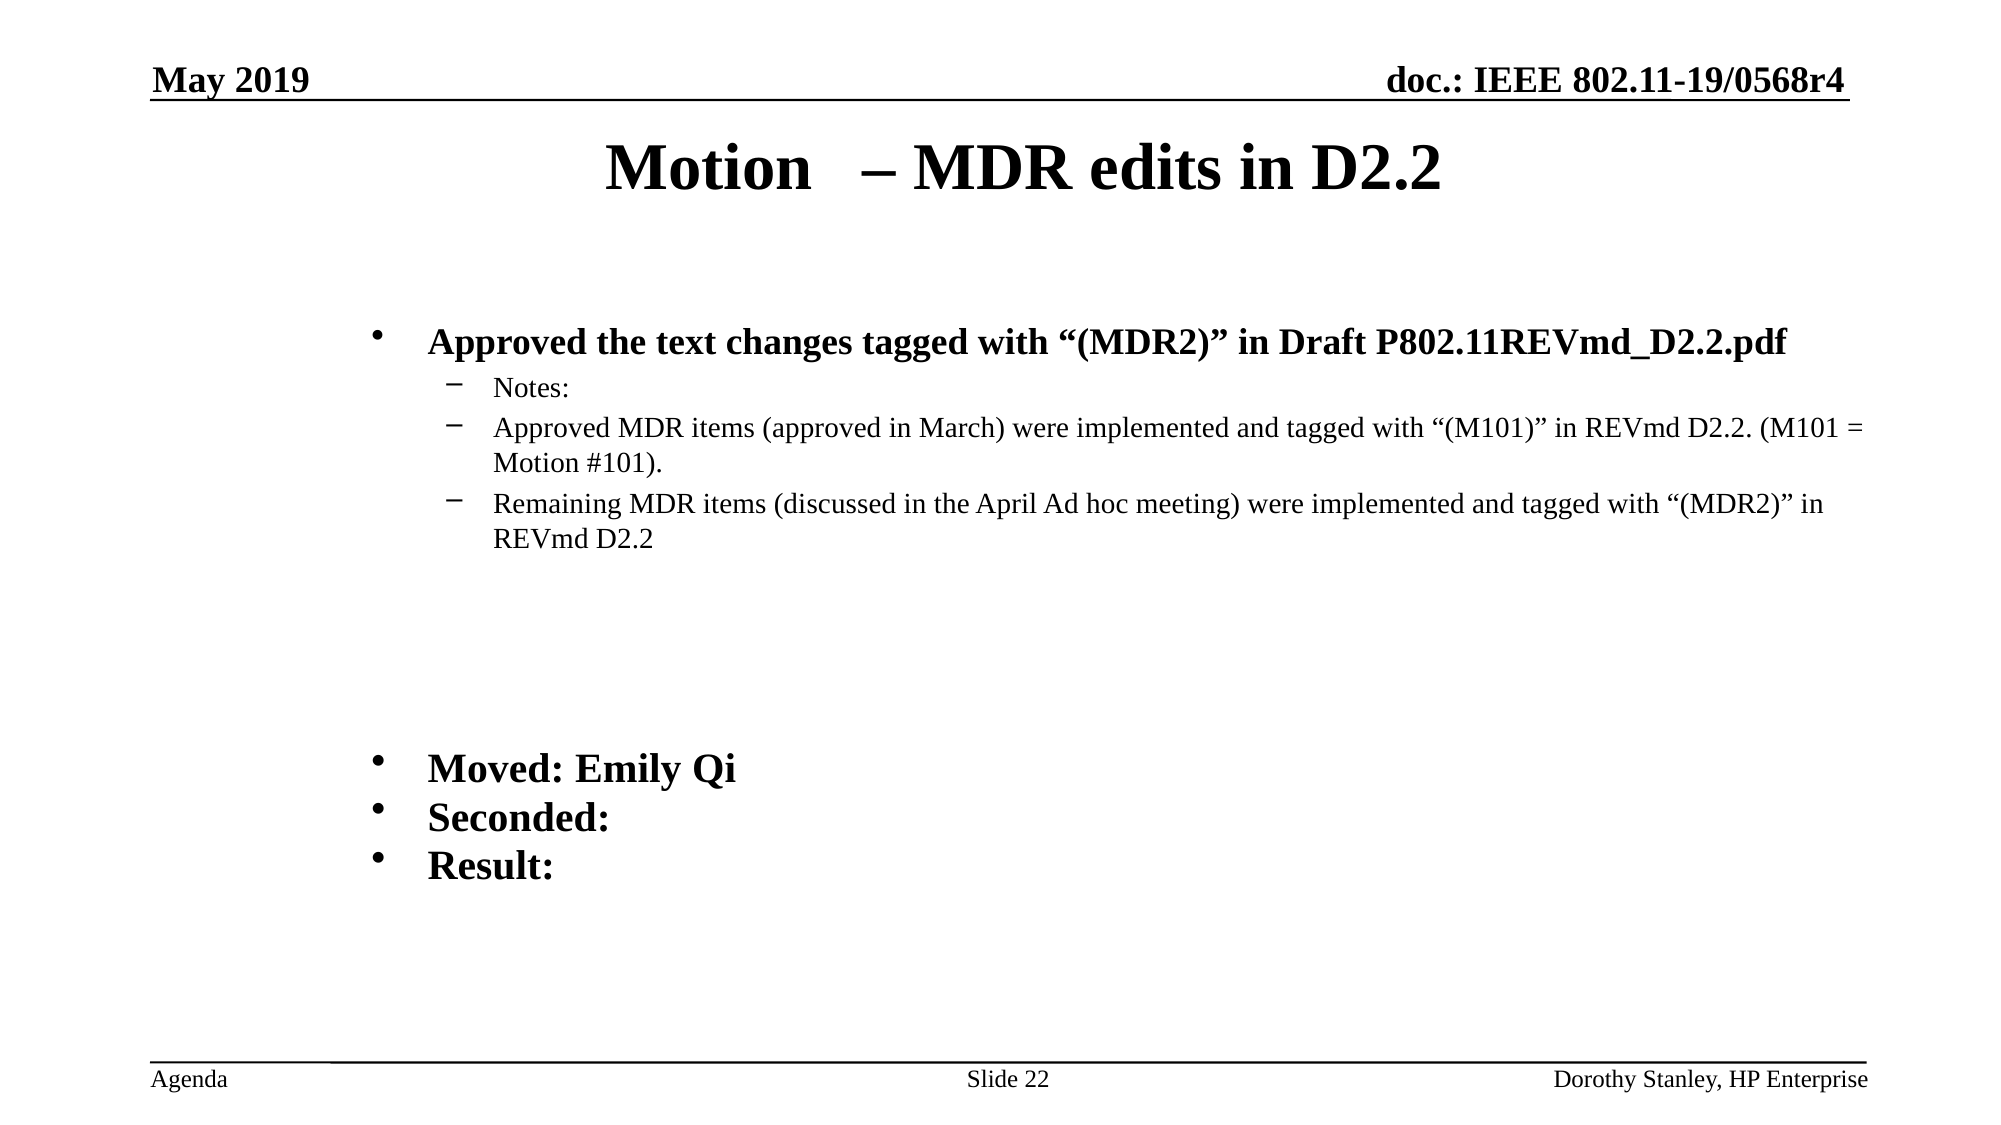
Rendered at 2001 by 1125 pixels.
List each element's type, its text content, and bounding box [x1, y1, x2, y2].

footer Dorothy Stanley, HP Enterprise [1549, 1062, 1869, 1093]
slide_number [152, 54, 567, 100]
title Motion – MDR edits in D2.2 [200, 75, 1850, 250]
slide_number Slide 22 [966, 1062, 1051, 1093]
list Approved the text changes tagged with “(MDR2)” in Draft P802.11REVmd_D2.2.pdf Notes: Approved MDR items (approved in March) were implemented and tagged with “(M101)” in REVmd D2.2. (M101 = Motion #101). Remaining MDR items (discussed in the April Ad hoc meeting) were implemented and tagged with “(MDR2)” in REVmd D2.2 Moved: Emily Qi Seconded: Result: [356, 251, 1911, 1002]
